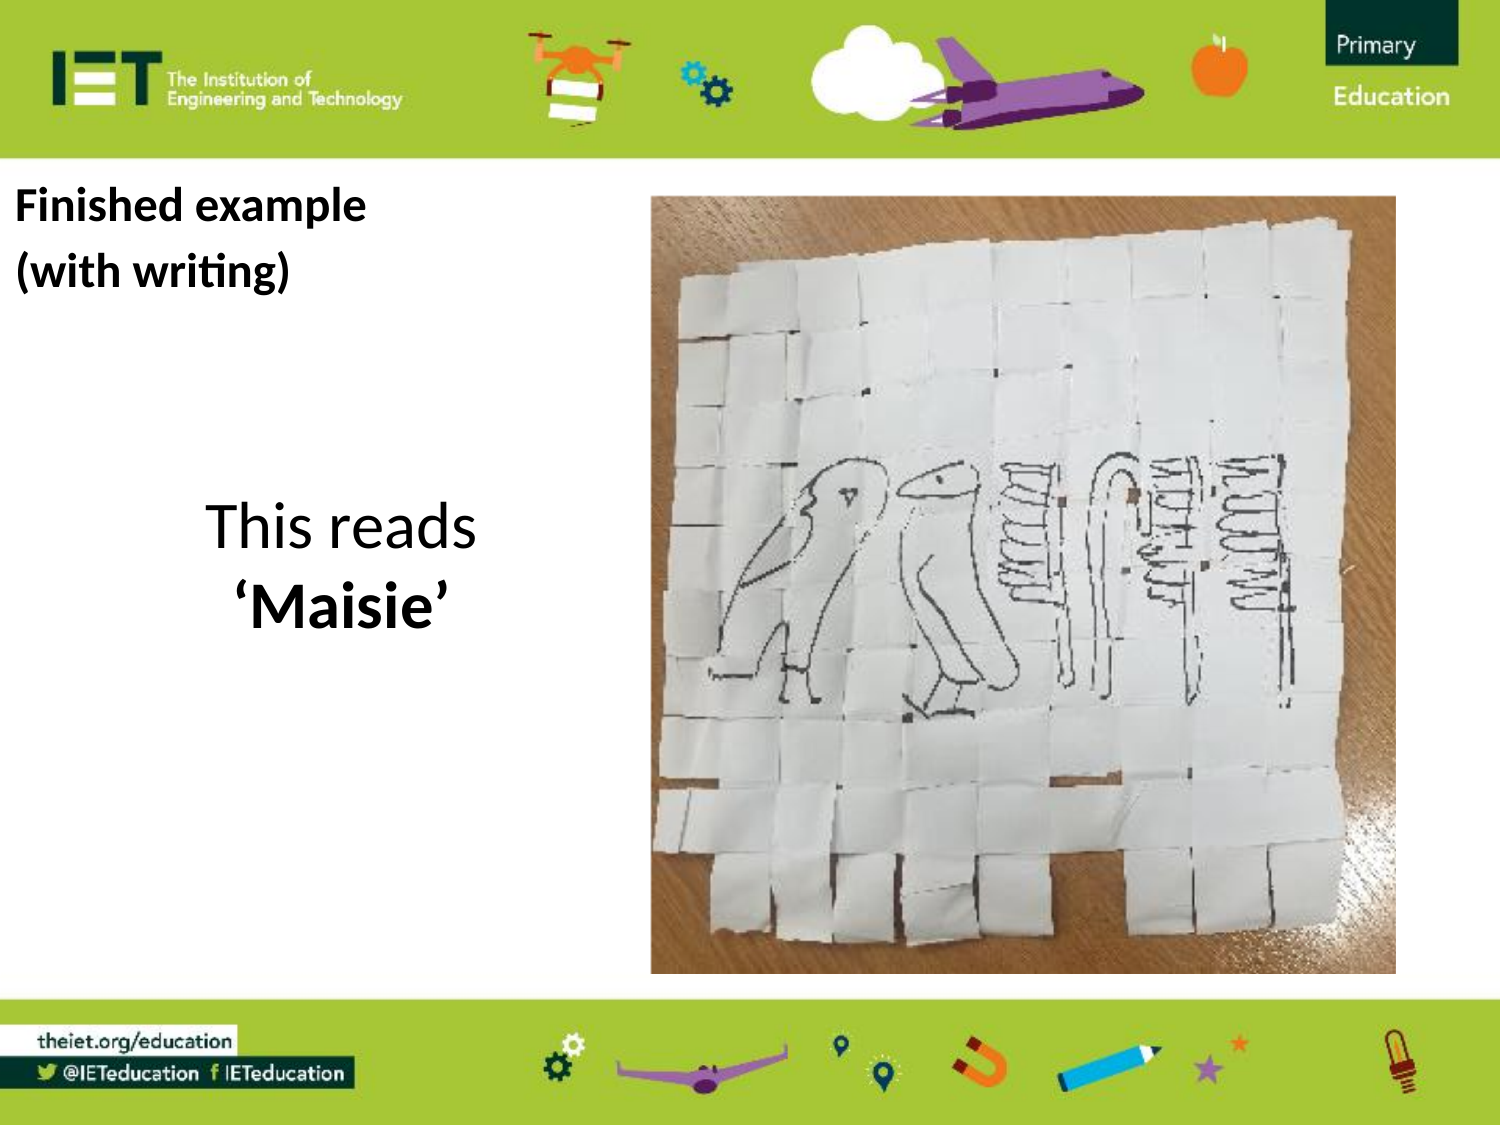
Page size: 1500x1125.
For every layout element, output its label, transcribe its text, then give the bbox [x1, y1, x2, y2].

text_box Finished example (with writing) [0, 171, 1484, 307]
text_box This reads ‘Maisie’ [104, 474, 579, 649]
picture [0, 0, 1500, 1125]
